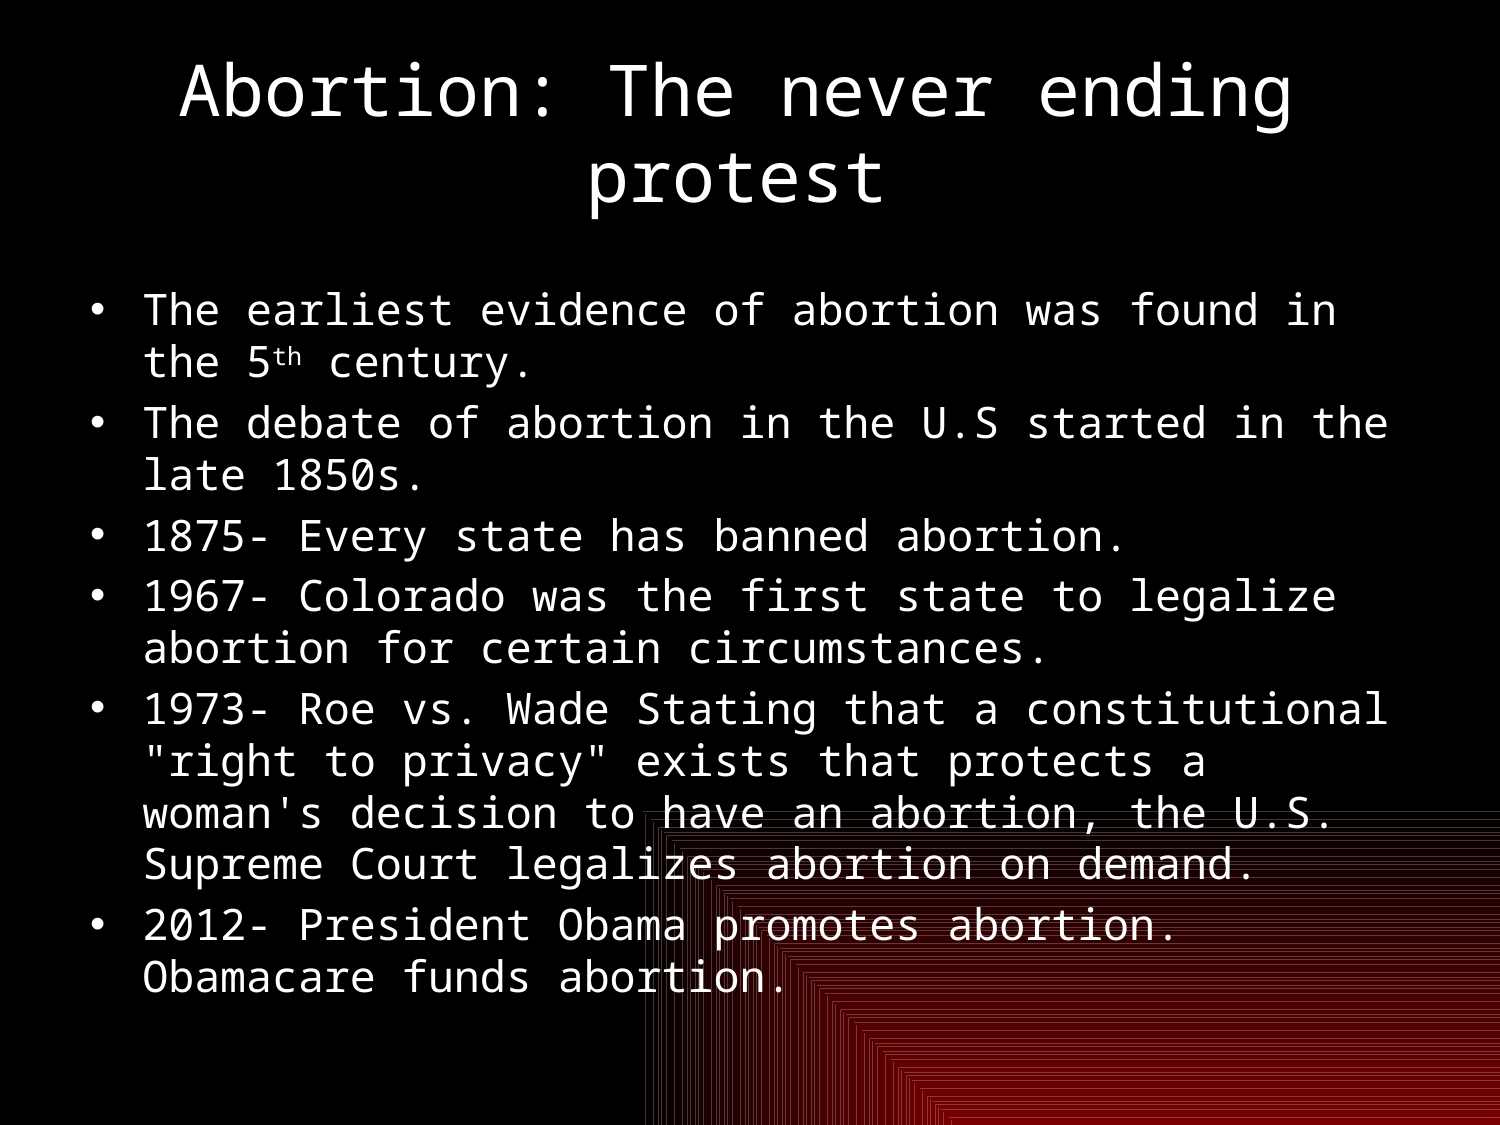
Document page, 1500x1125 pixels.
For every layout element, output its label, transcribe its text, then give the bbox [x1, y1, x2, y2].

list The earliest evidence of abortion was found in the 5th century. The debate of abortion in the U.S started in the late 1850s. 1875- Every state has banned abortion. 1967- Colorado was the first state to legalize abortion for certain circumstances. 1973- Roe vs. Wade Stating that a constitutional "right to privacy" exists that protects a woman's decision to have an abortion, the U.S. Supreme Court legalizes abortion on demand. 2012- President Obama promotes abortion. Obamacare funds abortion. [75, 275, 1425, 1068]
title Abortion: The never ending protest [62, 37, 1413, 225]
